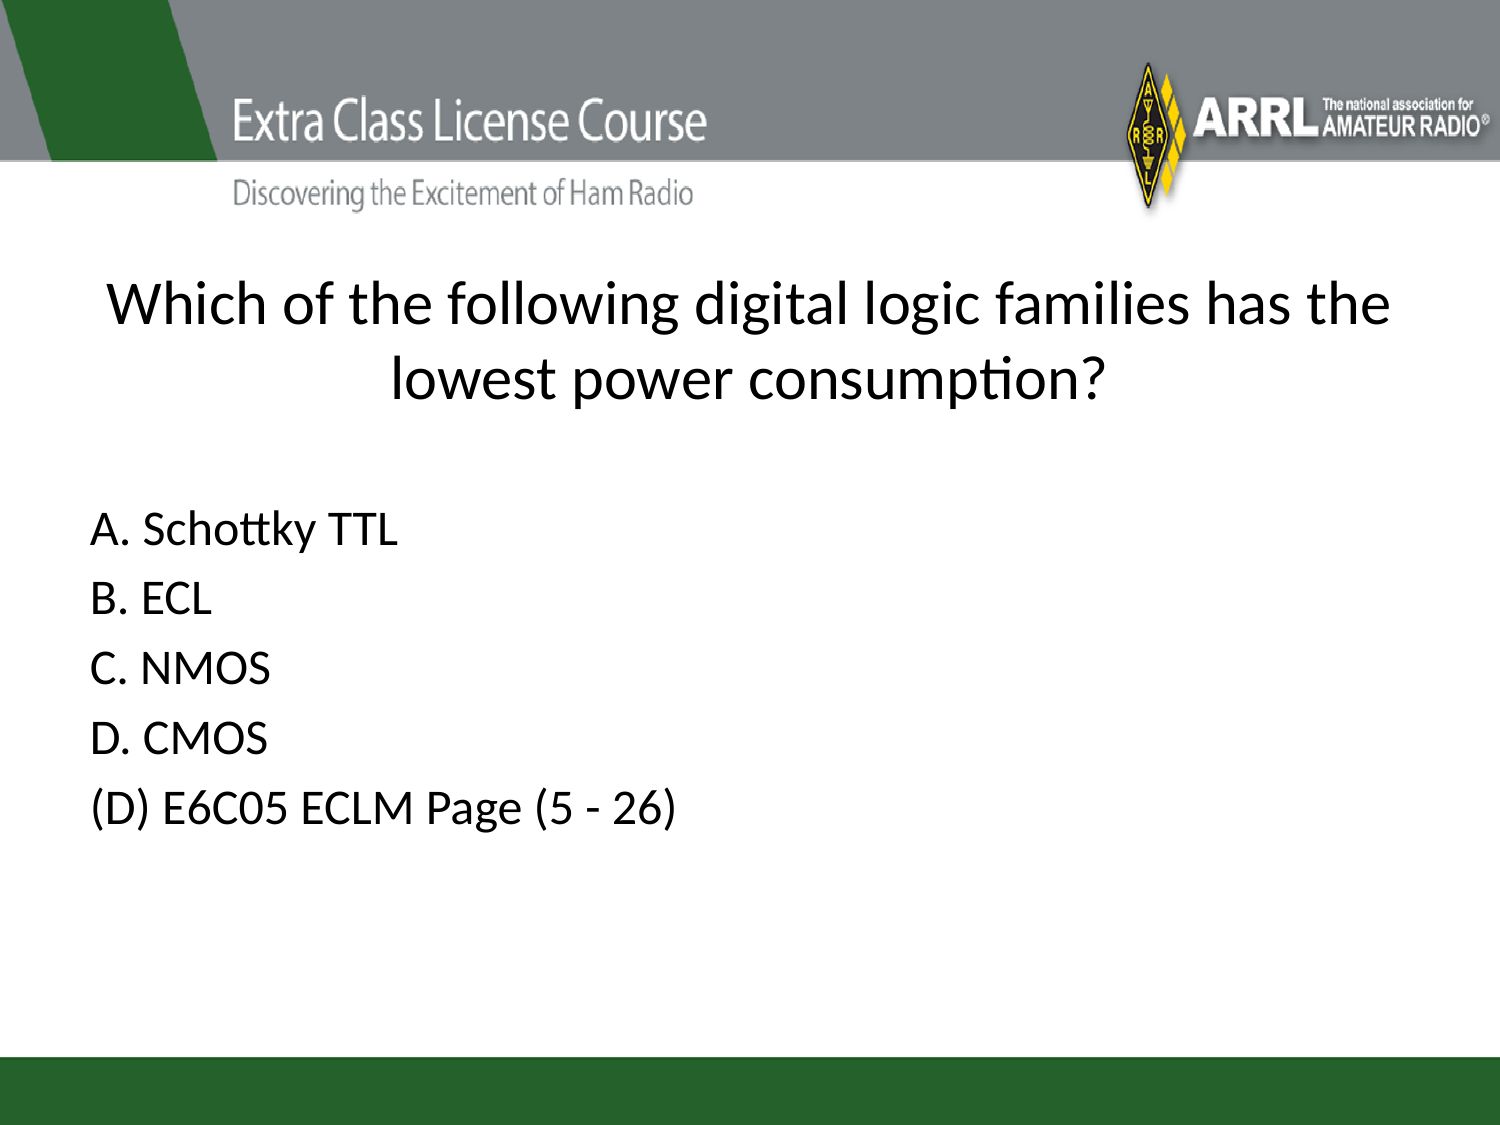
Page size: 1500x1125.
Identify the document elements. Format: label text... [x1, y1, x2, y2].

title Which of the following digital logic families has the lowest power consumption? [75, 254, 1425, 435]
list A. Schottky TTL B. ECL C. NMOS D. CMOS (D) E6C05 ECLM Page (5 - 26) [75, 487, 1425, 1005]
picture [0, 0, 1500, 1125]
